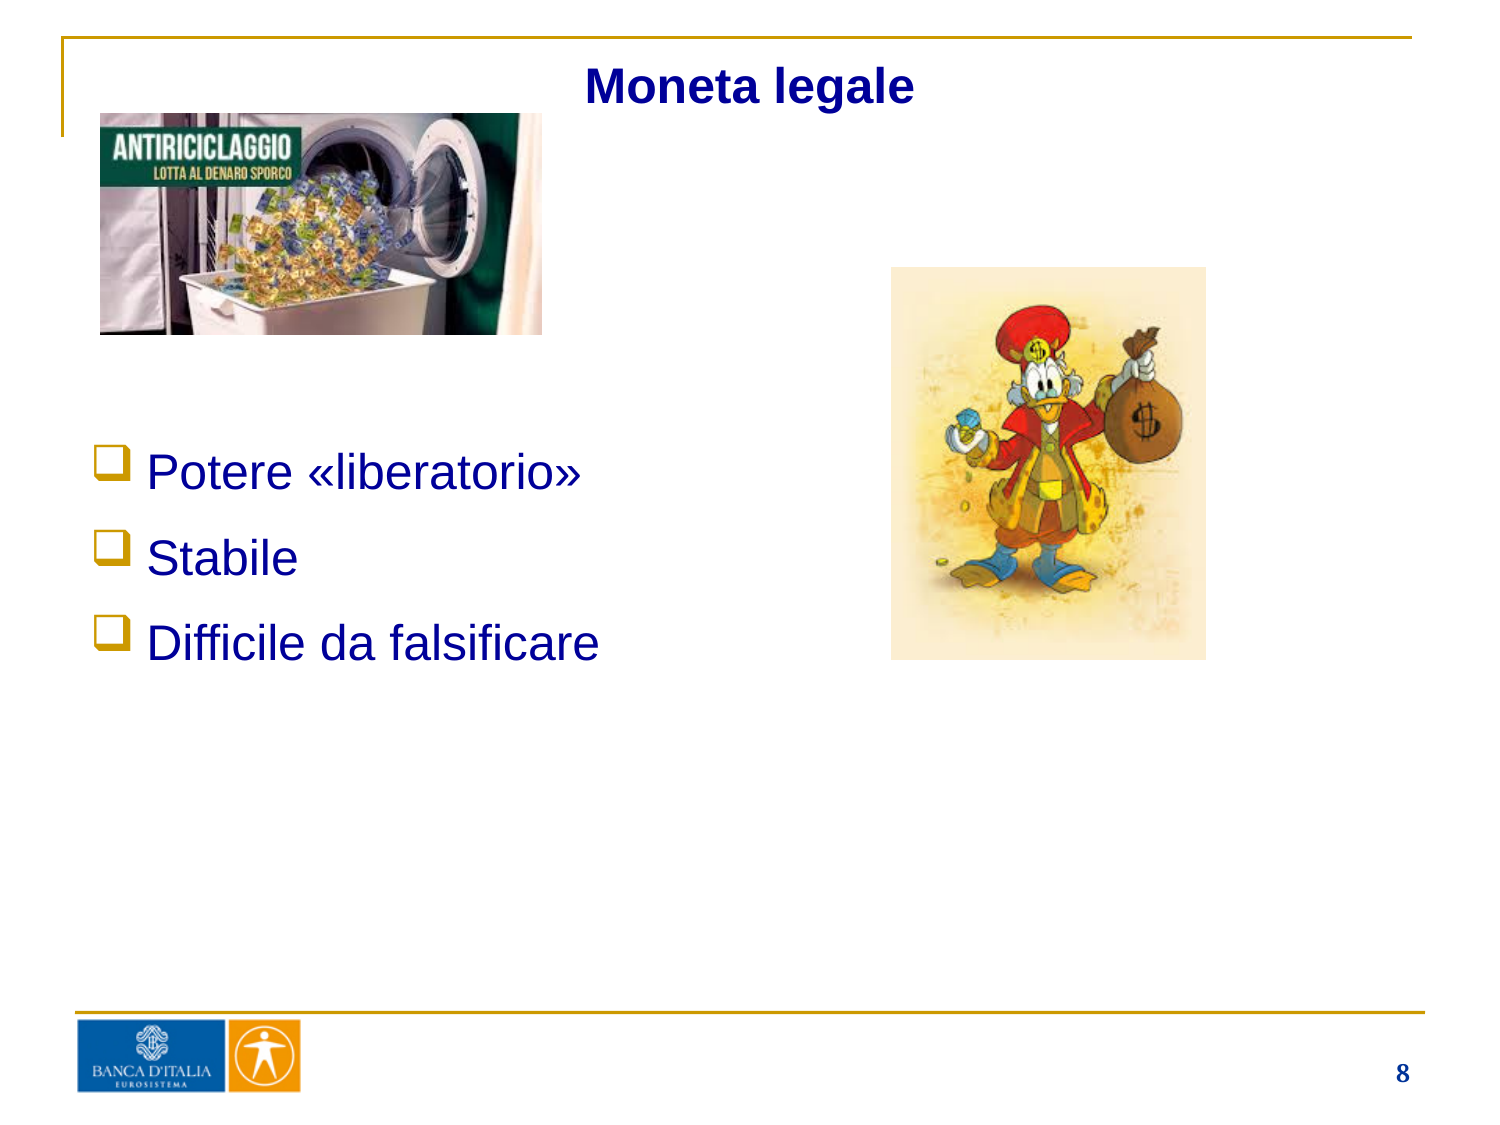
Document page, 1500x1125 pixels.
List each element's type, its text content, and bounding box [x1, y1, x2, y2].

picture [100, 113, 542, 335]
slide_number 8 [1074, 1024, 1425, 1100]
list Potere «liberatorio» Stabile Difficile da falsificare [75, 262, 1425, 1006]
picture [76, 1018, 302, 1094]
title Moneta legale [75, 45, 1425, 233]
picture [891, 266, 1206, 660]
